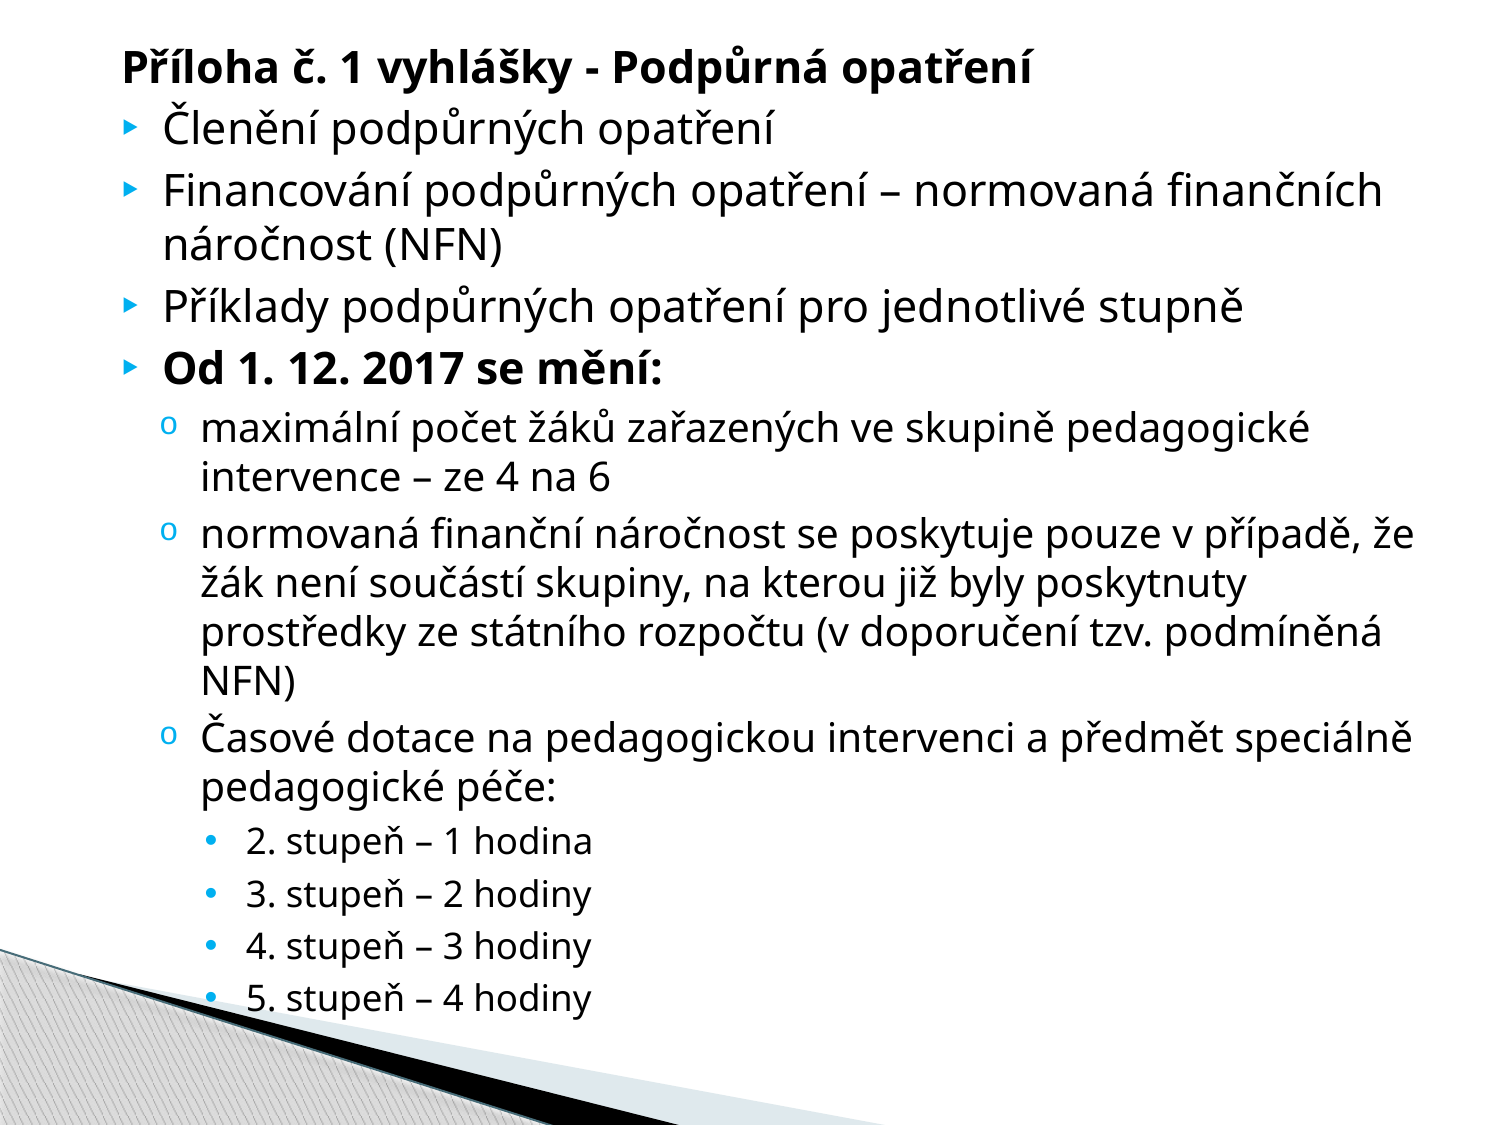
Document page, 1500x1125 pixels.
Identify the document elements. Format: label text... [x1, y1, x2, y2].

list Příloha č. 1 vyhlášky - Podpůrná opatření Členění podpůrných opatření Financování podpůrných opatření – normovaná finančních náročnost (NFN) Příklady podpůrných opatření pro jednotlivé stupně Od 1. 12. 2017 se mění: maximální počet žáků zařazených ve skupině pedagogické intervence – ze 4 na 6 normovaná finanční náročnost se poskytuje pouze v případě, že žák není součástí skupiny, na kterou již byly poskytnuty prostředky ze státního rozpočtu (v doporučení tzv. podmíněná NFN) Časové dotace na pedagogickou intervenci a předmět speciálně pedagogické péče: 2. stupeň – 1 hodina 3. stupeň – 2 hodiny 4. stupeň – 3 hodiny 5. stupeň – 4 hodiny [88, 30, 1439, 1035]
